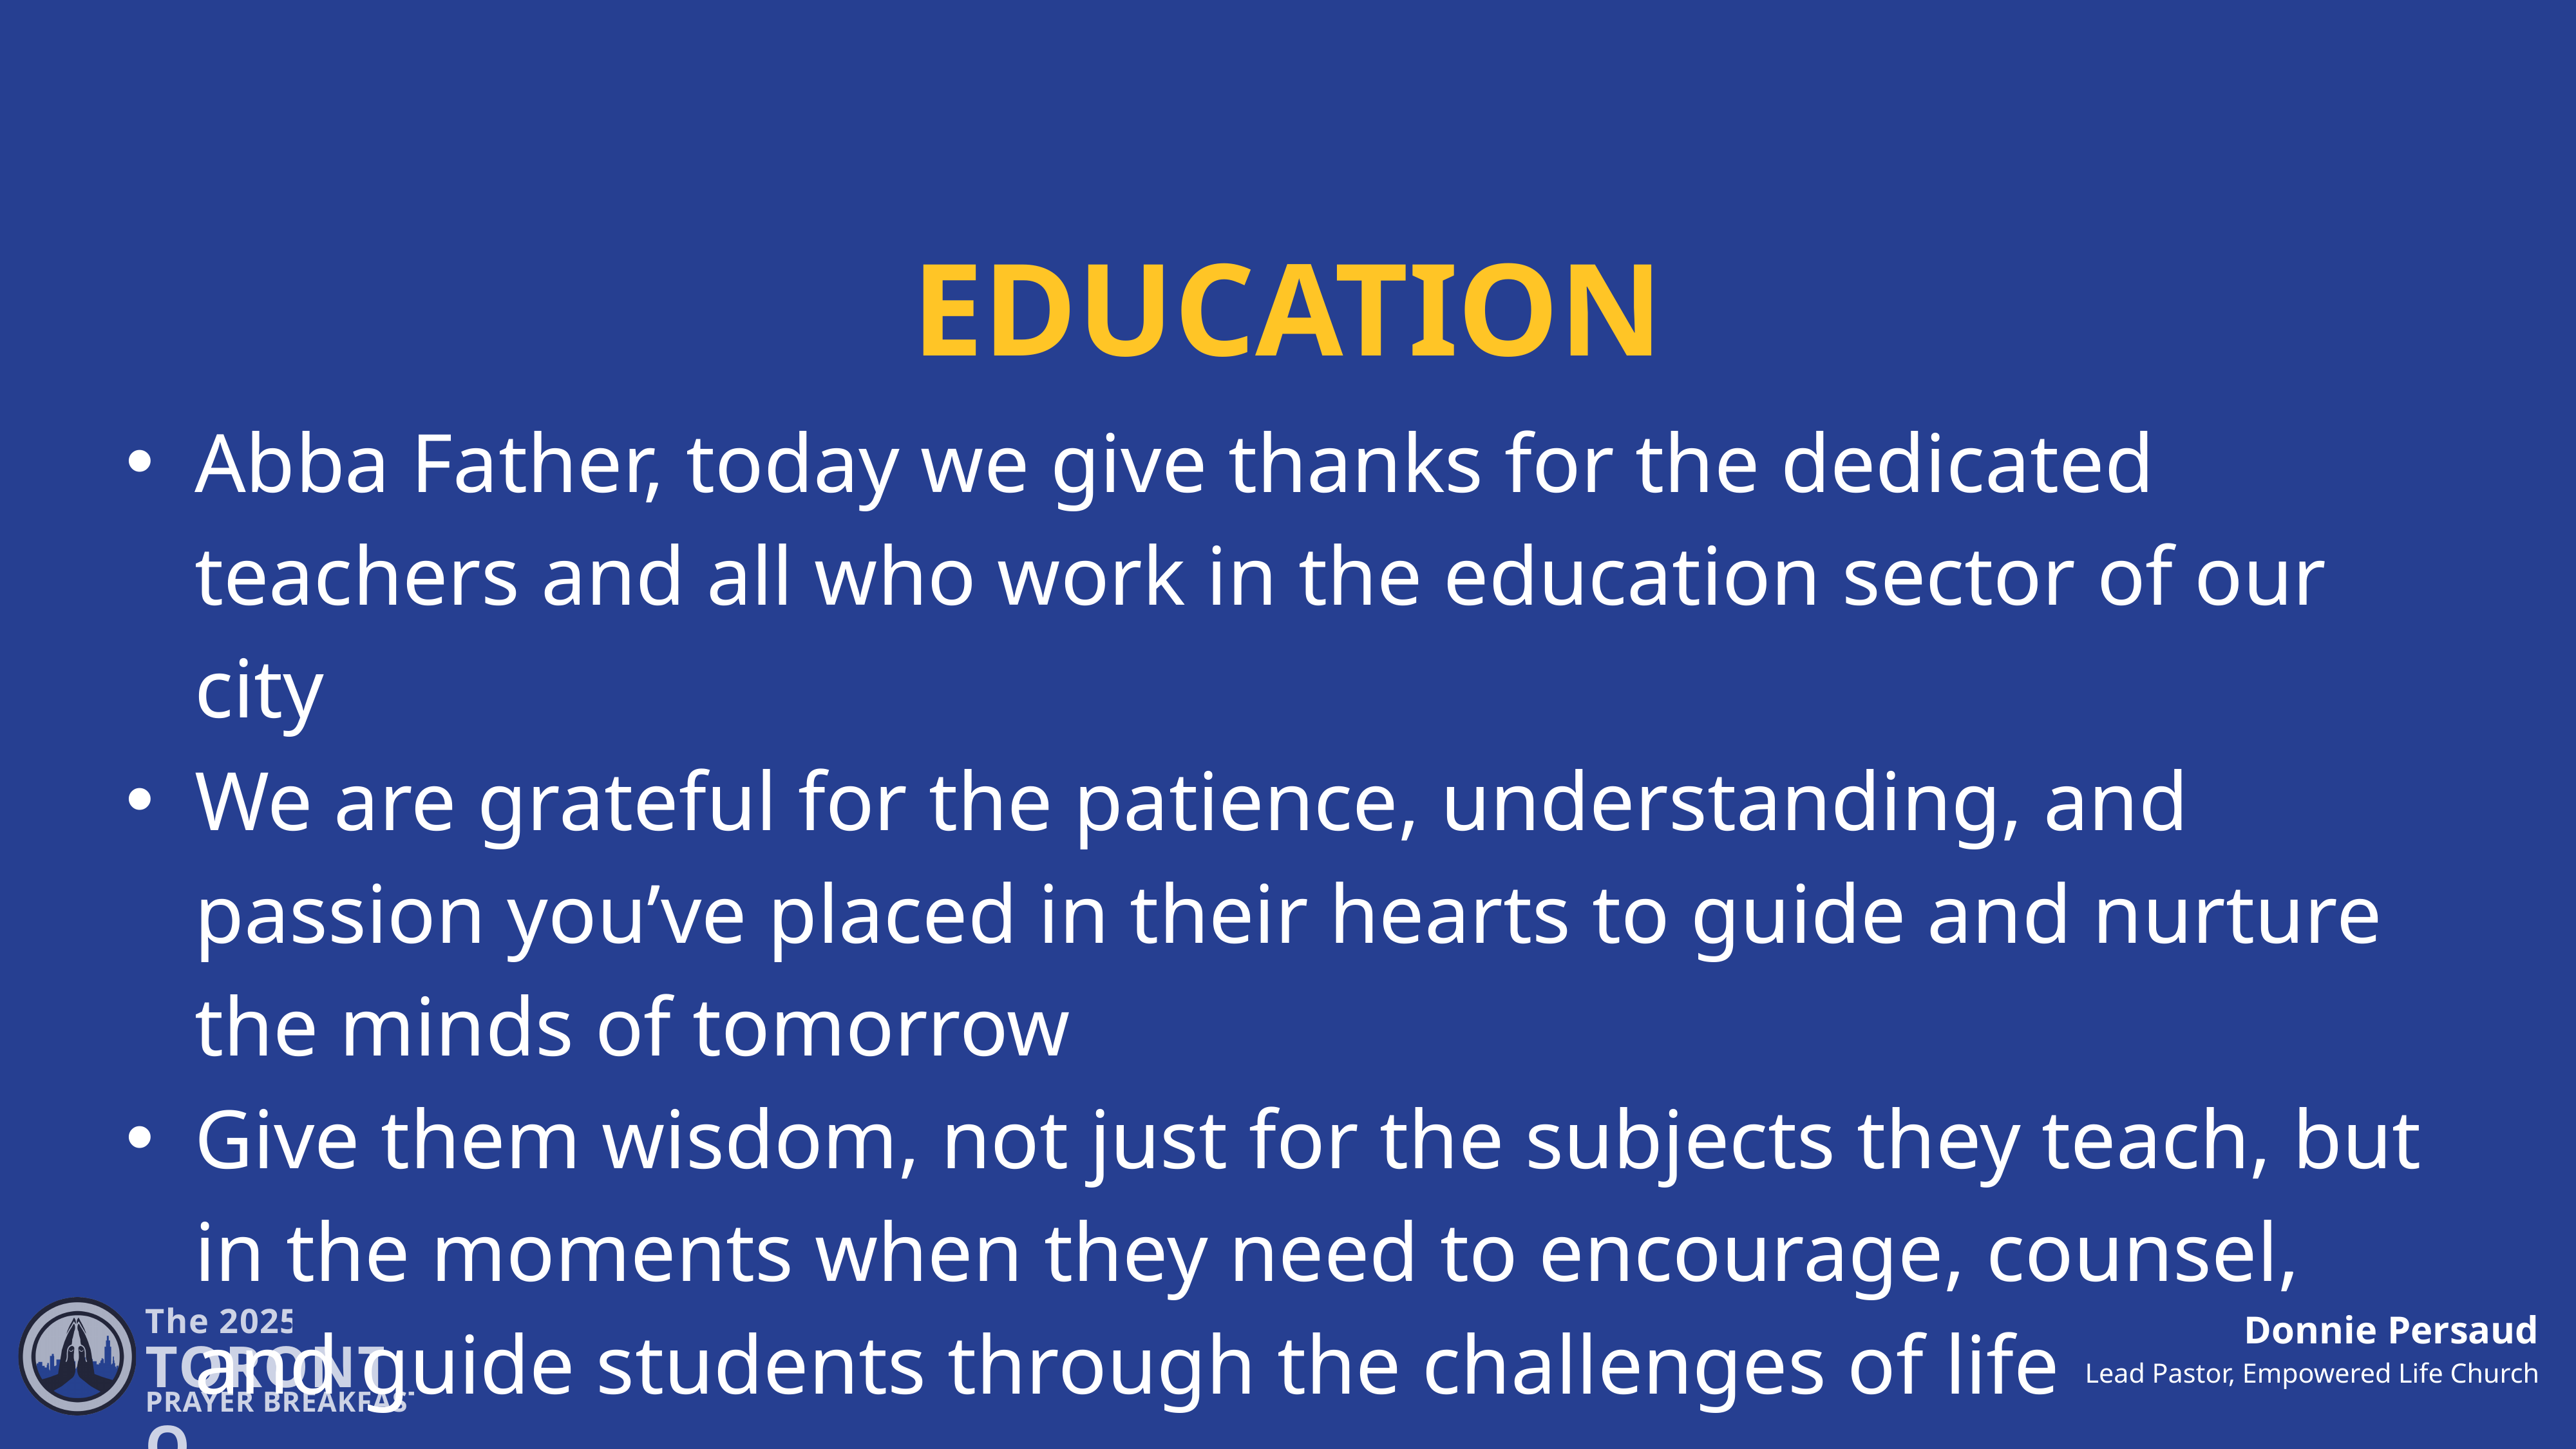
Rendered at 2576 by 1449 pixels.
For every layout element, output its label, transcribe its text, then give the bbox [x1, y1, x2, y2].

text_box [18, 1297, 427, 1416]
text_box Donnie Persaud Lead Pastor, Empowered Life Church [2457, 1299, 2539, 1389]
text_box Abba Father, today we give thanks for the dedicated teachers and all who work in the education sector of our city We are grateful for the patience, understanding, and passion you’ve placed in their hearts to guide and nurture the minds of tomorrow Give them wisdom, not just for the subjects they teach, but in the moments when they need to encourage, counsel, and guide students through the challenges of life [57, 395, 2457, 1410]
text_box EDUCATION [80, 202, 2496, 381]
